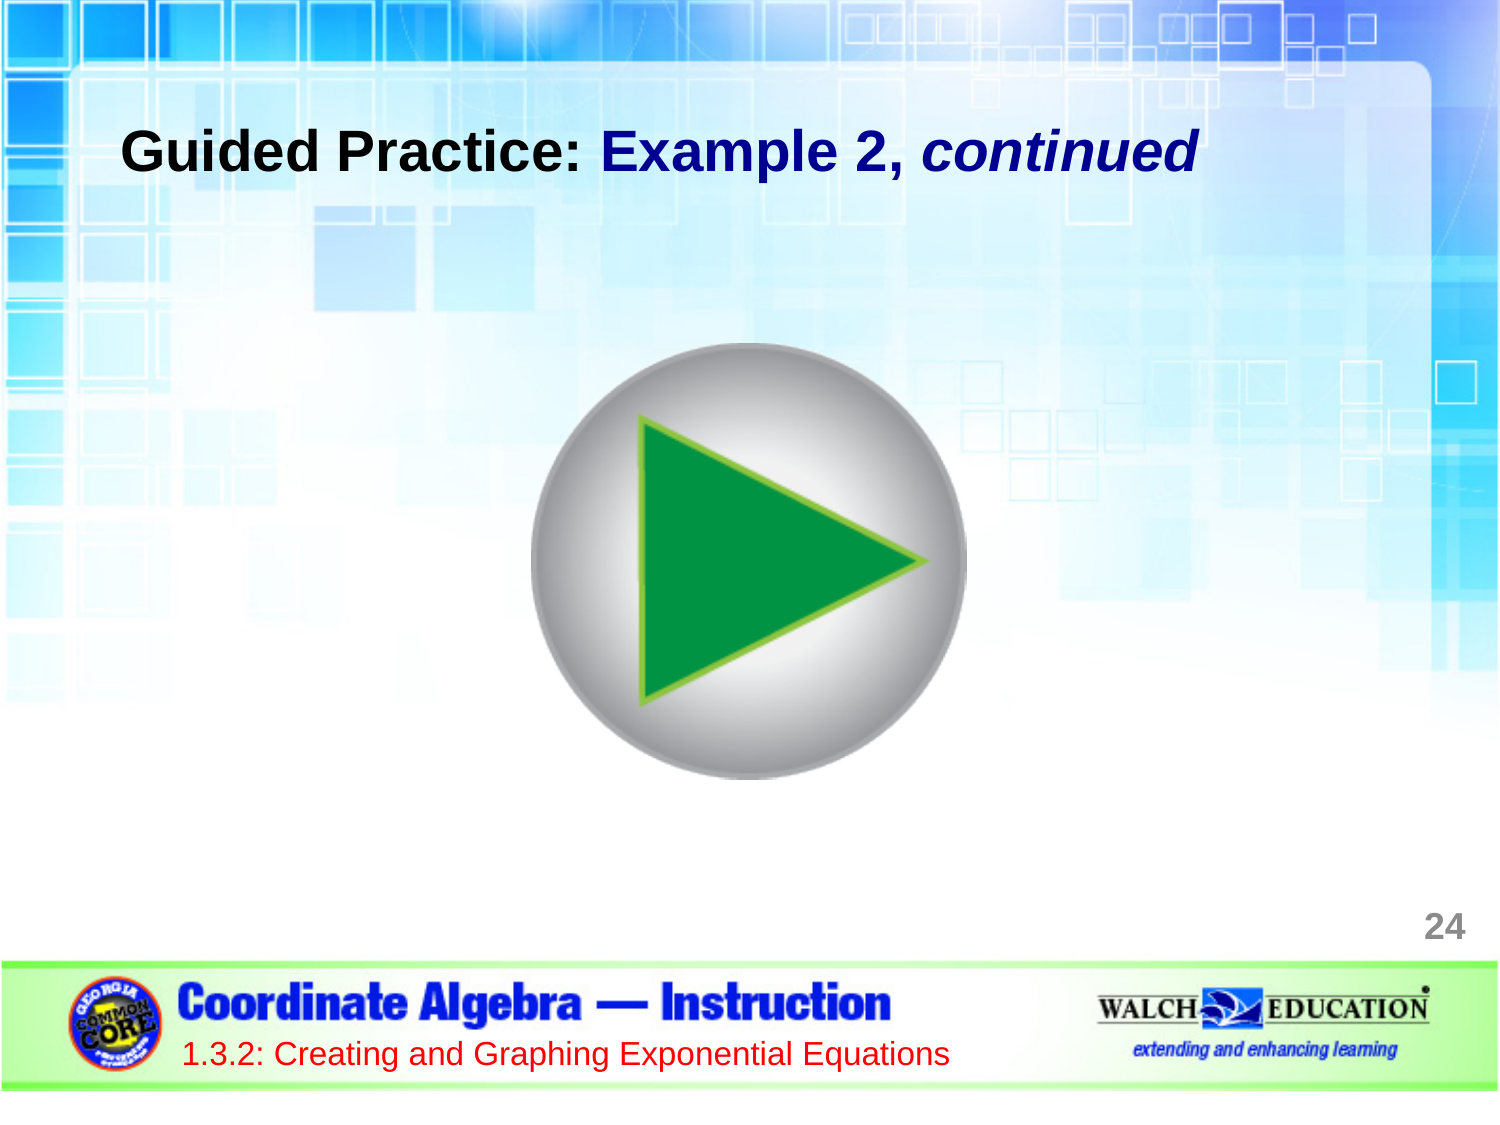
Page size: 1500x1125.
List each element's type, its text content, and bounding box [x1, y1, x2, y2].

slide_number 24 [1361, 901, 1481, 949]
list 1.3.2: Creating and Graphing Exponential Equations [166, 1024, 1074, 1069]
subtitle Guided Practice: Example 2, continued [105, 105, 1394, 925]
picture [1, 0, 1500, 1091]
